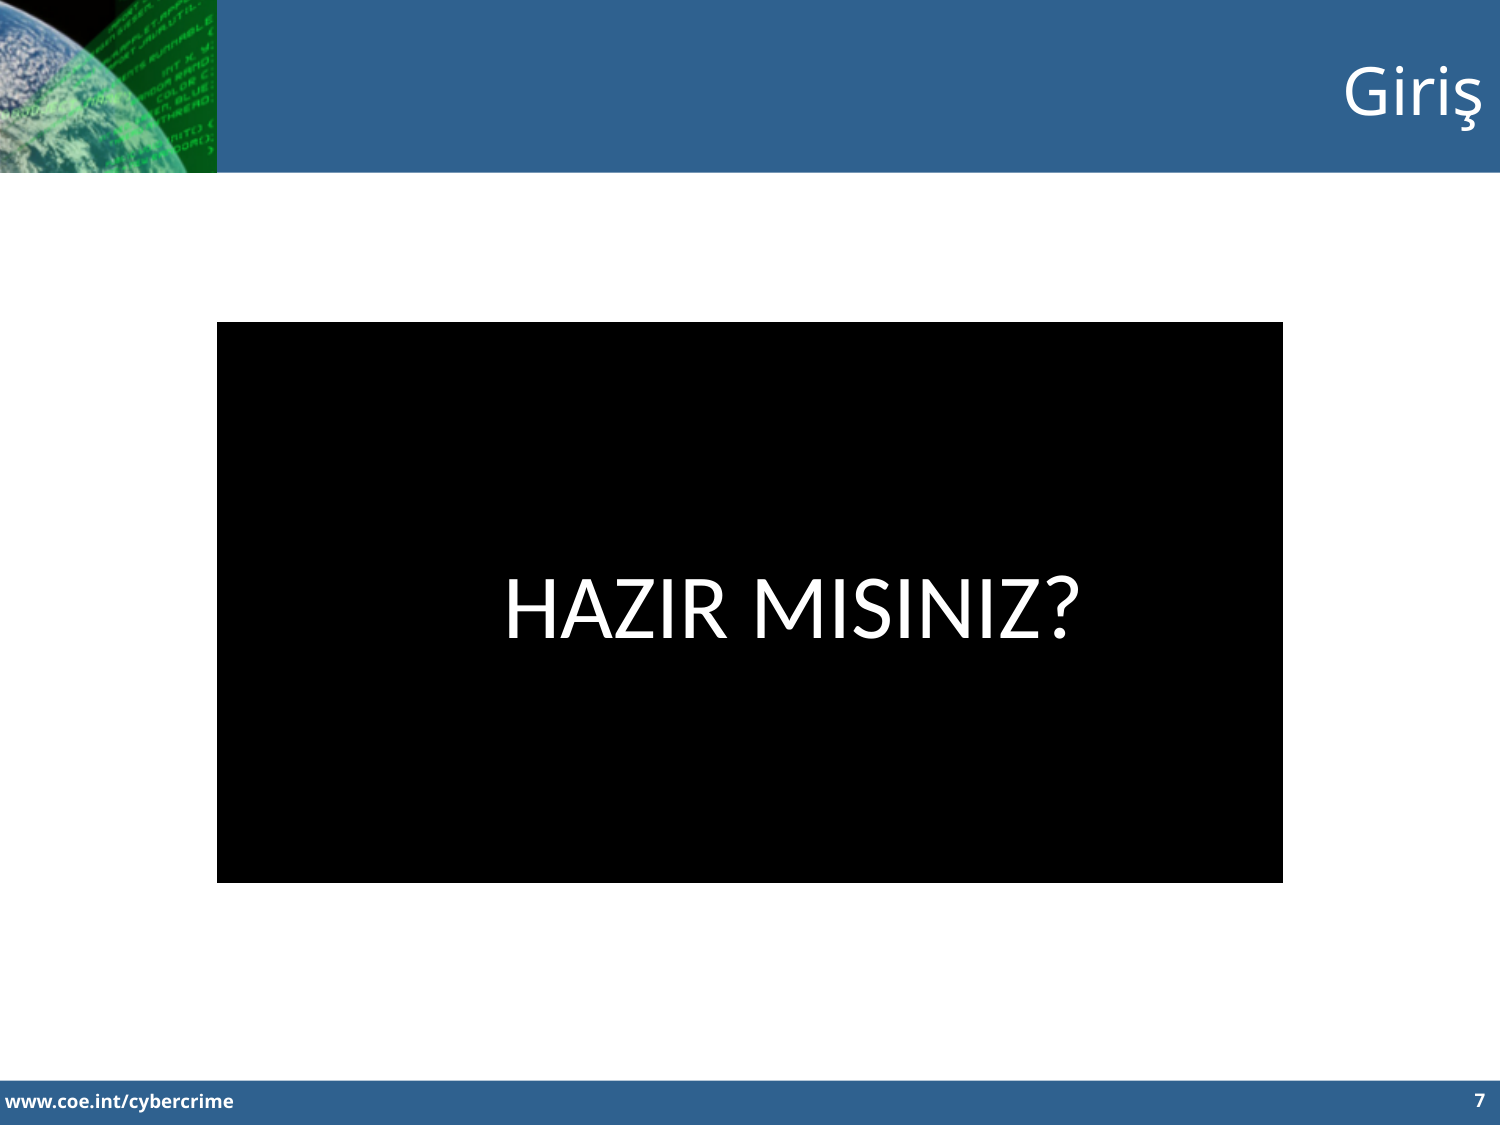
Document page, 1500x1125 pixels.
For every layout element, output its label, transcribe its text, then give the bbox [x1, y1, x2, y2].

slide_number 7 [1149, 1081, 1500, 1125]
picture [0, 1, 217, 173]
text_box Giriş [295, 12, 1500, 165]
picture [217, 322, 1283, 884]
